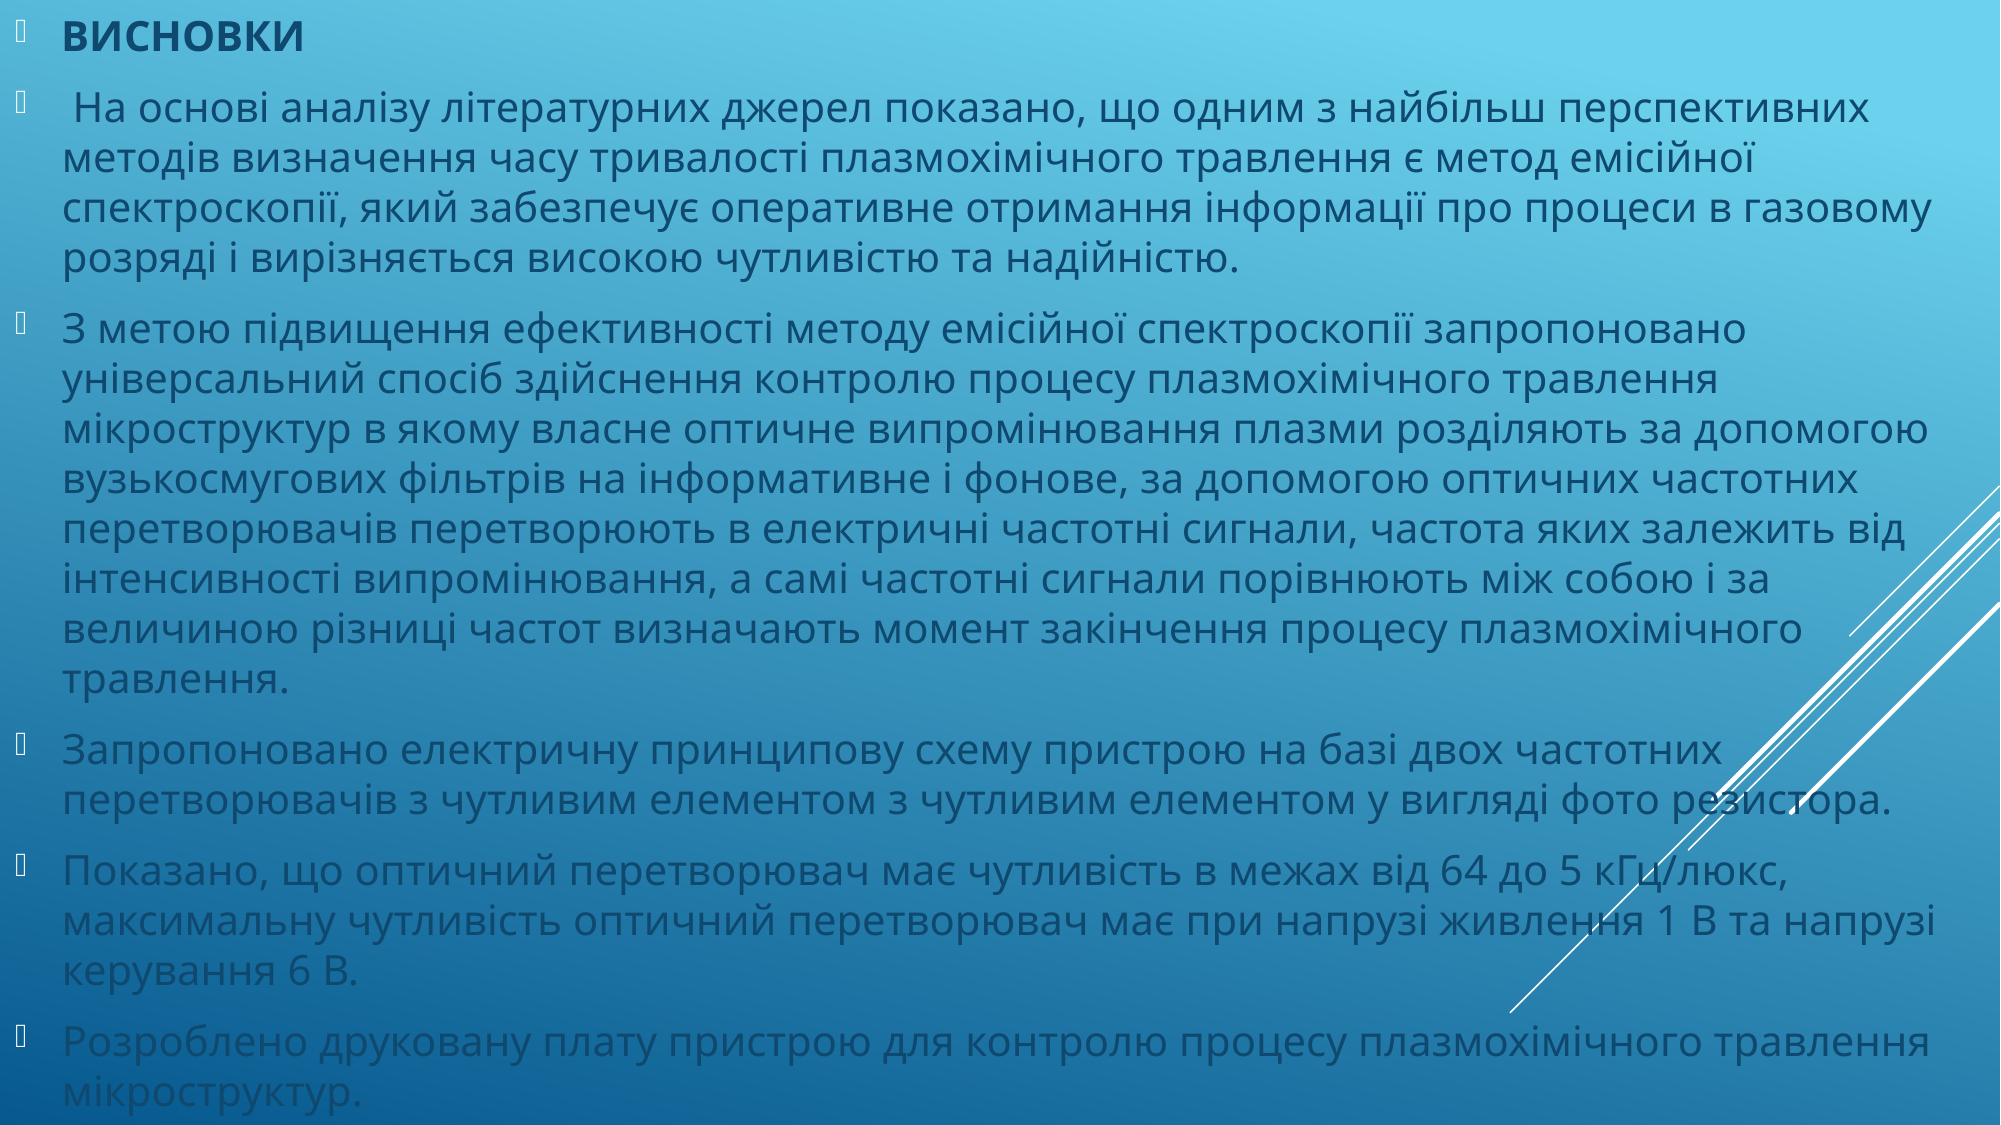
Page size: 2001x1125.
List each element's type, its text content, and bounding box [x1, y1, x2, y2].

list ВИСНОВКИ На основі аналізу літературних джерел показано, що одним з найбільш перспективних методів визначення часу тривалості плазмохімічного травлення є метод емісійної спектроскопії, який забезпечує оперативне отримання інформації про процеси в газовому розряді і вирізняється високою чутливістю та надійністю. З метою підвищення ефективності методу емісійної спектроскопії запропоновано універсальний спосіб здійснення контролю процесу плазмохімічного травлення мікроструктур в якому власне оптичне випромінювання плазми розділяють за допомогою вузькосмугових фільтрів на інформативне і фонове, за допомогою оптичних частотних перетворювачів перетворюють в електричні частотні сигнали, частота яких залежить від інтенсивності випромінювання, а самі частотні сигнали порівнюють між собою і за величиною різниці частот визначають момент закінчення процесу плазмохімічного травлення. Запропоновано електричну принципову схему пристрою на базі двох частотних перетворювачів з чутливим елементом з чутливим елементом у вигляді фото резистора. Показано, що оптичний перетворювач має чутливість в межах від 64 до 5 кГц/люкс, максимальну чутливість оптичний перетворювач має при напрузі живлення 1 В та напрузі керування 6 В. Розроблено друковану плату пристрою для контролю процесу плазмохімічного травлення мікроструктур. [0, 0, 2000, 1125]
